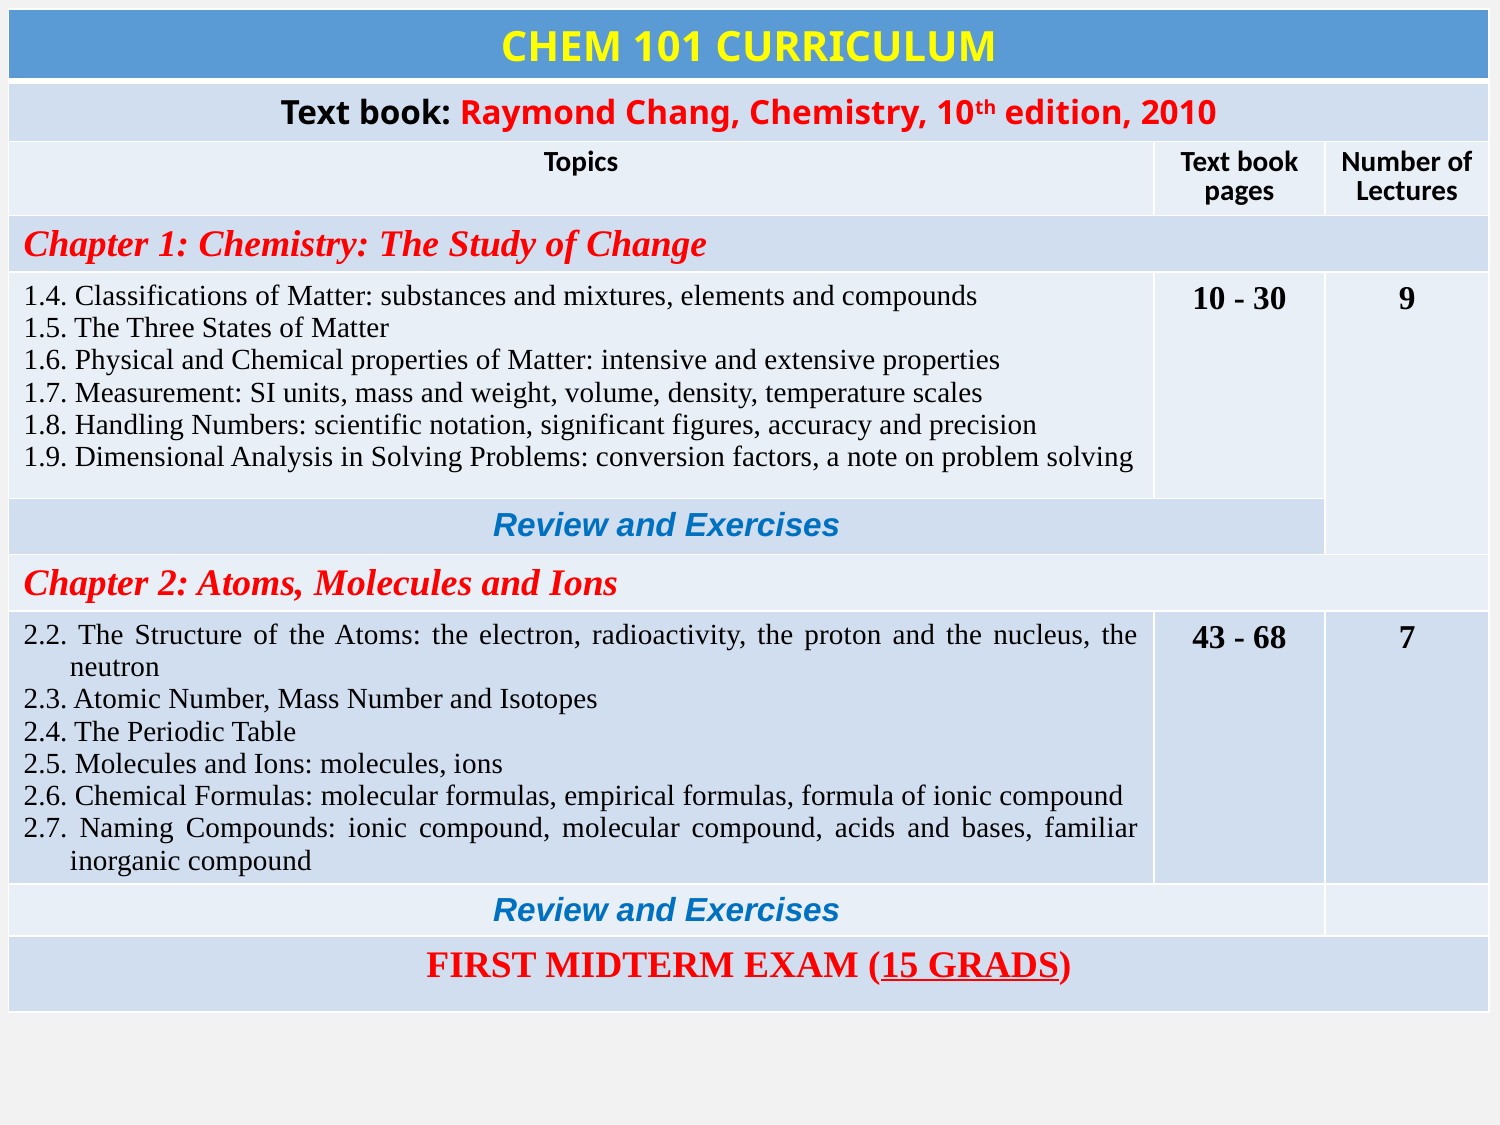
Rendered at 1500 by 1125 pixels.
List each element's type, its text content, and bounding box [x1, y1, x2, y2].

table_cell 1.4. Classifications of Matter: substances and mixtures, elements and compounds 1.5. The Three States of Matter 1.6. Physical and Chemical properties of Matter: intensive and extensive properties 1.7. Measurement: SI units, mass and weight, volume, density, temperature scales 1.8. Handling Numbers: scientific notation, significant figures, accuracy and precision 1.9. Dimensional Analysis in Solving Problems: conversion factors, a note on problem solving [9, 273, 1153, 498]
table_cell 2.2. The Structure of the Atoms: the electron, radioactivity, the proton and the nucleus, the neutron 2.3. Atomic Number, Mass Number and Isotopes 2.4. The Periodic Table 2.5. Molecules and Ions: molecules, ions 2.6. Chemical Formulas: molecular formulas, empirical formulas, formula of ionic compound 2.7. Naming Compounds: ionic compound, molecular compound, acids and bases, familiar inorganic compound [9, 612, 1153, 883]
table_cell Topics [9, 142, 1153, 215]
table_cell [1326, 885, 1488, 935]
table_cell Number of Lectures [1326, 142, 1488, 215]
table_cell Chapter 2: Atoms, Molecules and Ions [9, 555, 1488, 610]
table_cell FIRST MIDTERM EXAM (15 GRADS) [9, 937, 1488, 1011]
table_cell 10 - 30 [1155, 273, 1324, 498]
table_cell Review and Exercises [9, 499, 1324, 554]
table_cell Text book pages [1155, 142, 1324, 215]
table_cell Review and Exercises [9, 885, 1324, 935]
table_cell 9 [1326, 273, 1488, 554]
table_cell 7 [1326, 612, 1488, 883]
table_cell 43 - 68 [1155, 612, 1324, 883]
table_header CHEM 101 CURRICULUM [9, 10, 1488, 78]
table_cell Chapter 1: Chemistry: The Study of Change [9, 216, 1488, 271]
table_cell Text book: Raymond Chang, Chemistry, 10th edition, 2010 [9, 84, 1488, 141]
